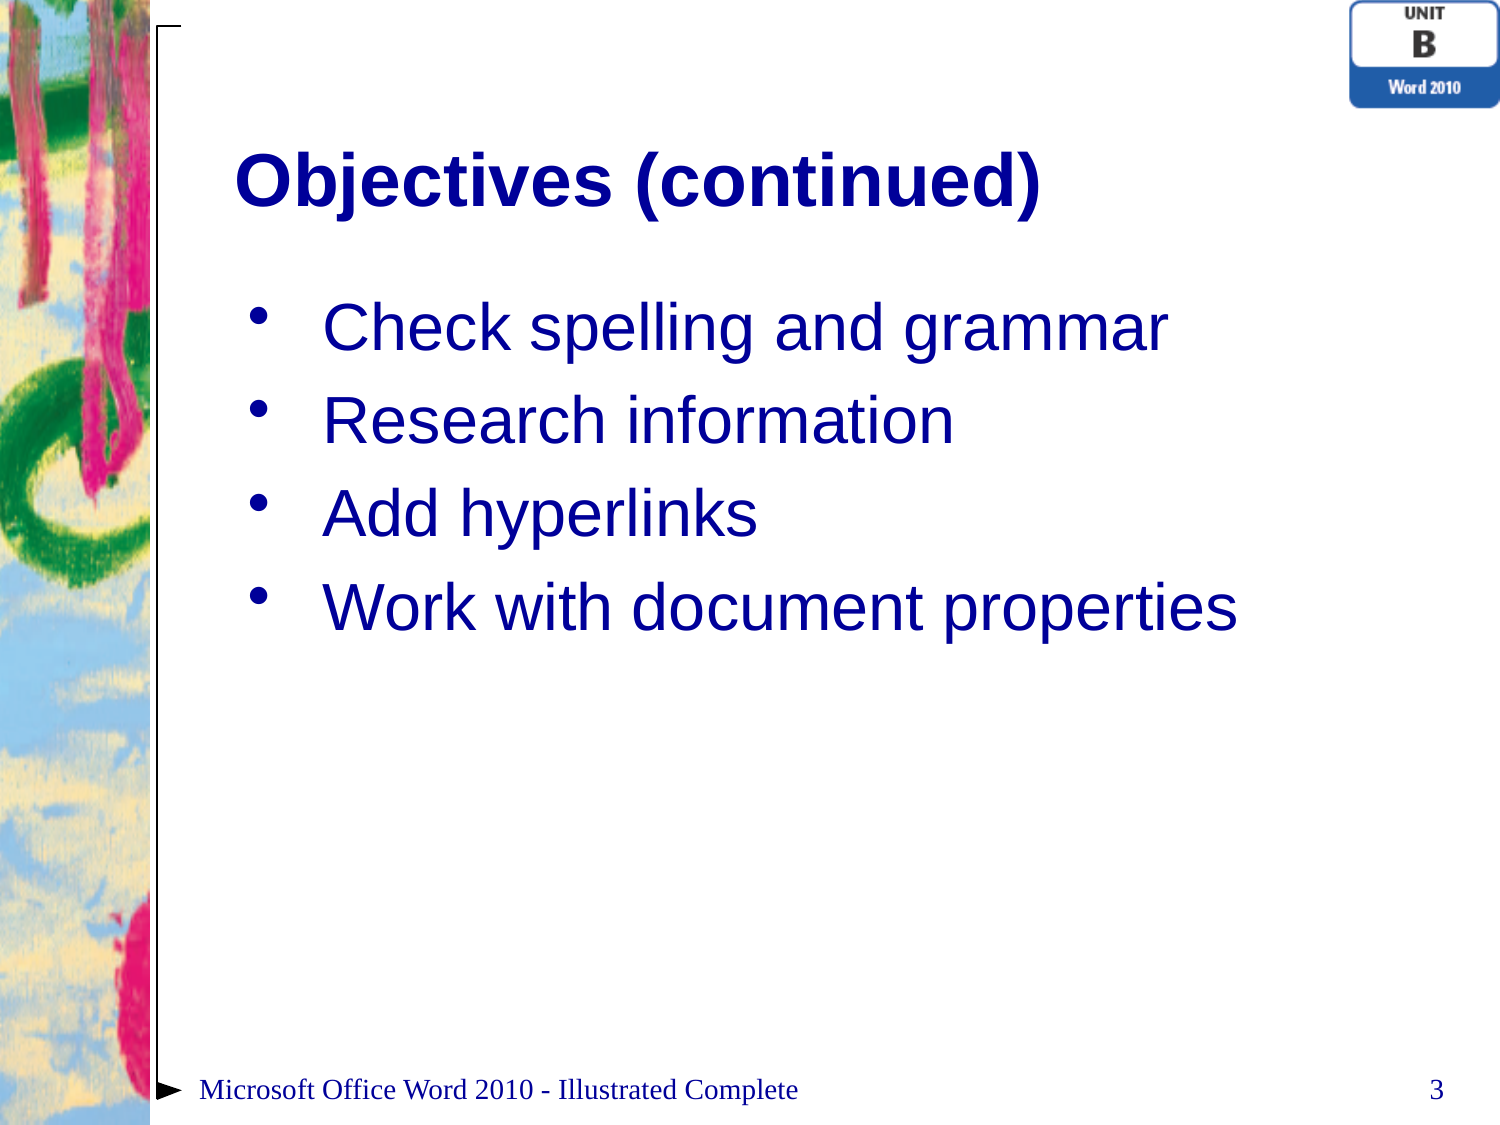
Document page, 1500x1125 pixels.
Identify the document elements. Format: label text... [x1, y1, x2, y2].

footer Microsoft Office Word 2010 - Illustrated Complete [183, 1062, 1147, 1125]
picture [1348, 0, 1500, 110]
list Check spelling and grammar Research information Add hyperlinks Work with document properties [232, 275, 1447, 1014]
title Objectives (continued) [218, 113, 1359, 240]
slide_number 3 [1356, 1062, 1460, 1105]
picture [0, 0, 150, 1125]
